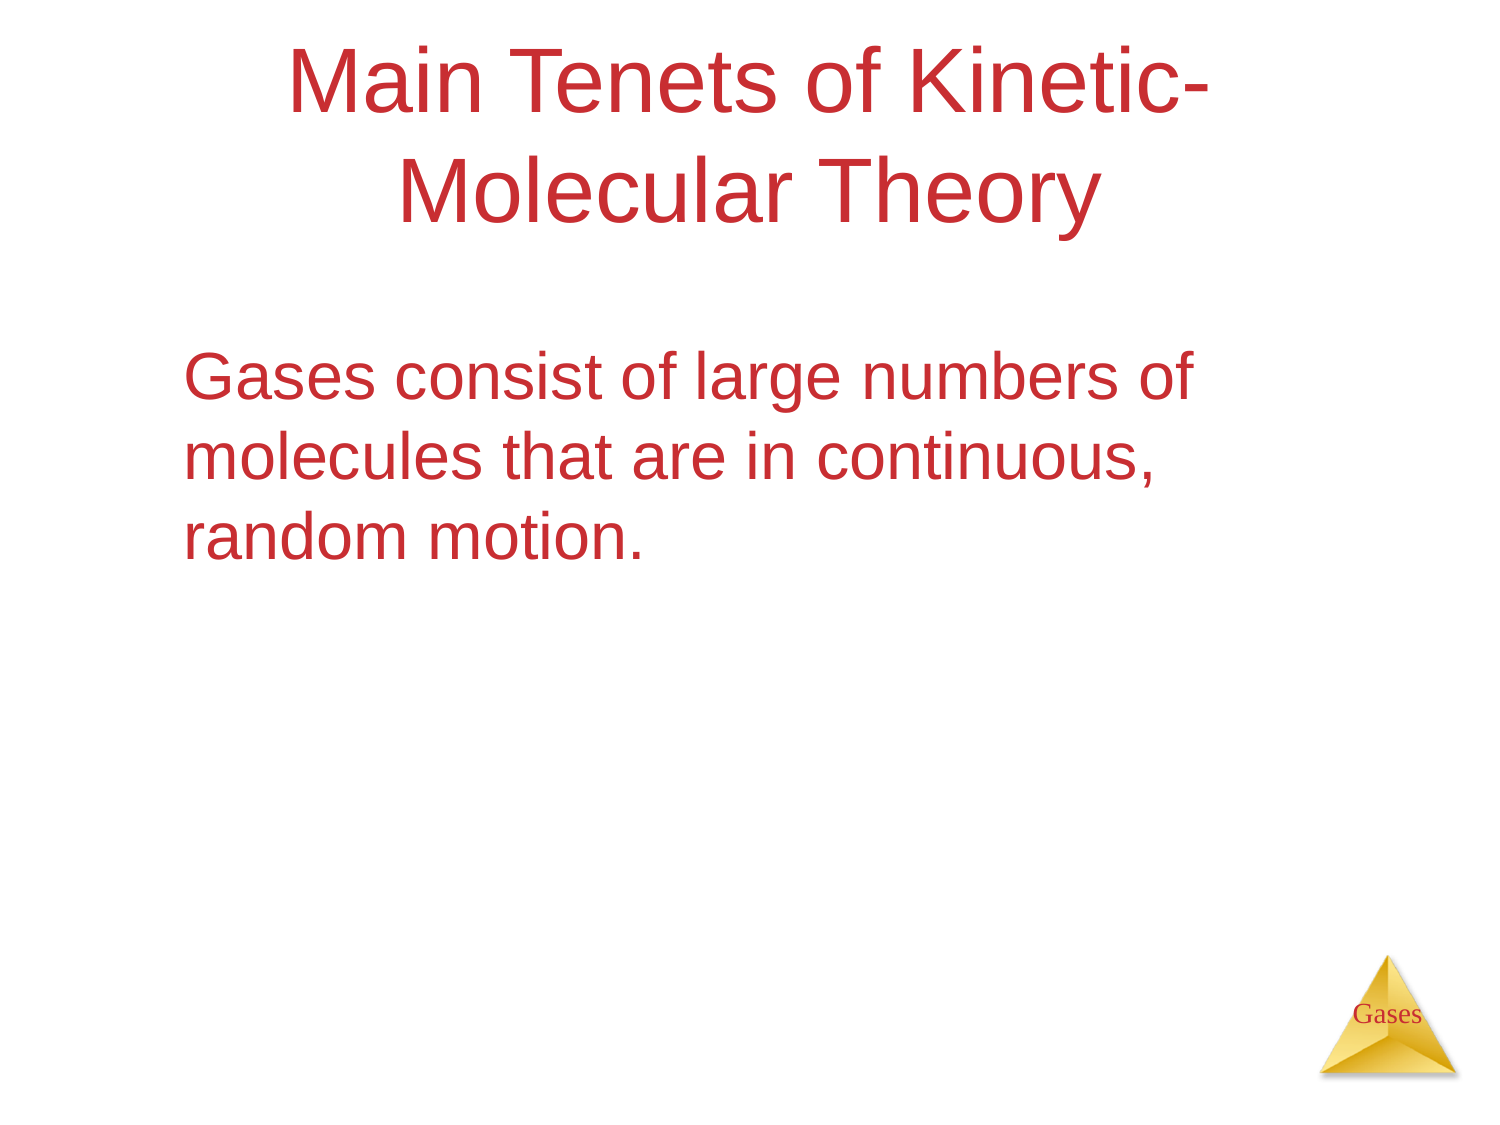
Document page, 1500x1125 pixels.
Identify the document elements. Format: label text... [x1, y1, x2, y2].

title Main Tenets of Kinetic-Molecular Theory [112, 37, 1388, 226]
list Gases consist of large numbers of molecules that are in continuous, random motion. [112, 324, 1388, 1001]
picture [1275, 899, 1500, 1125]
